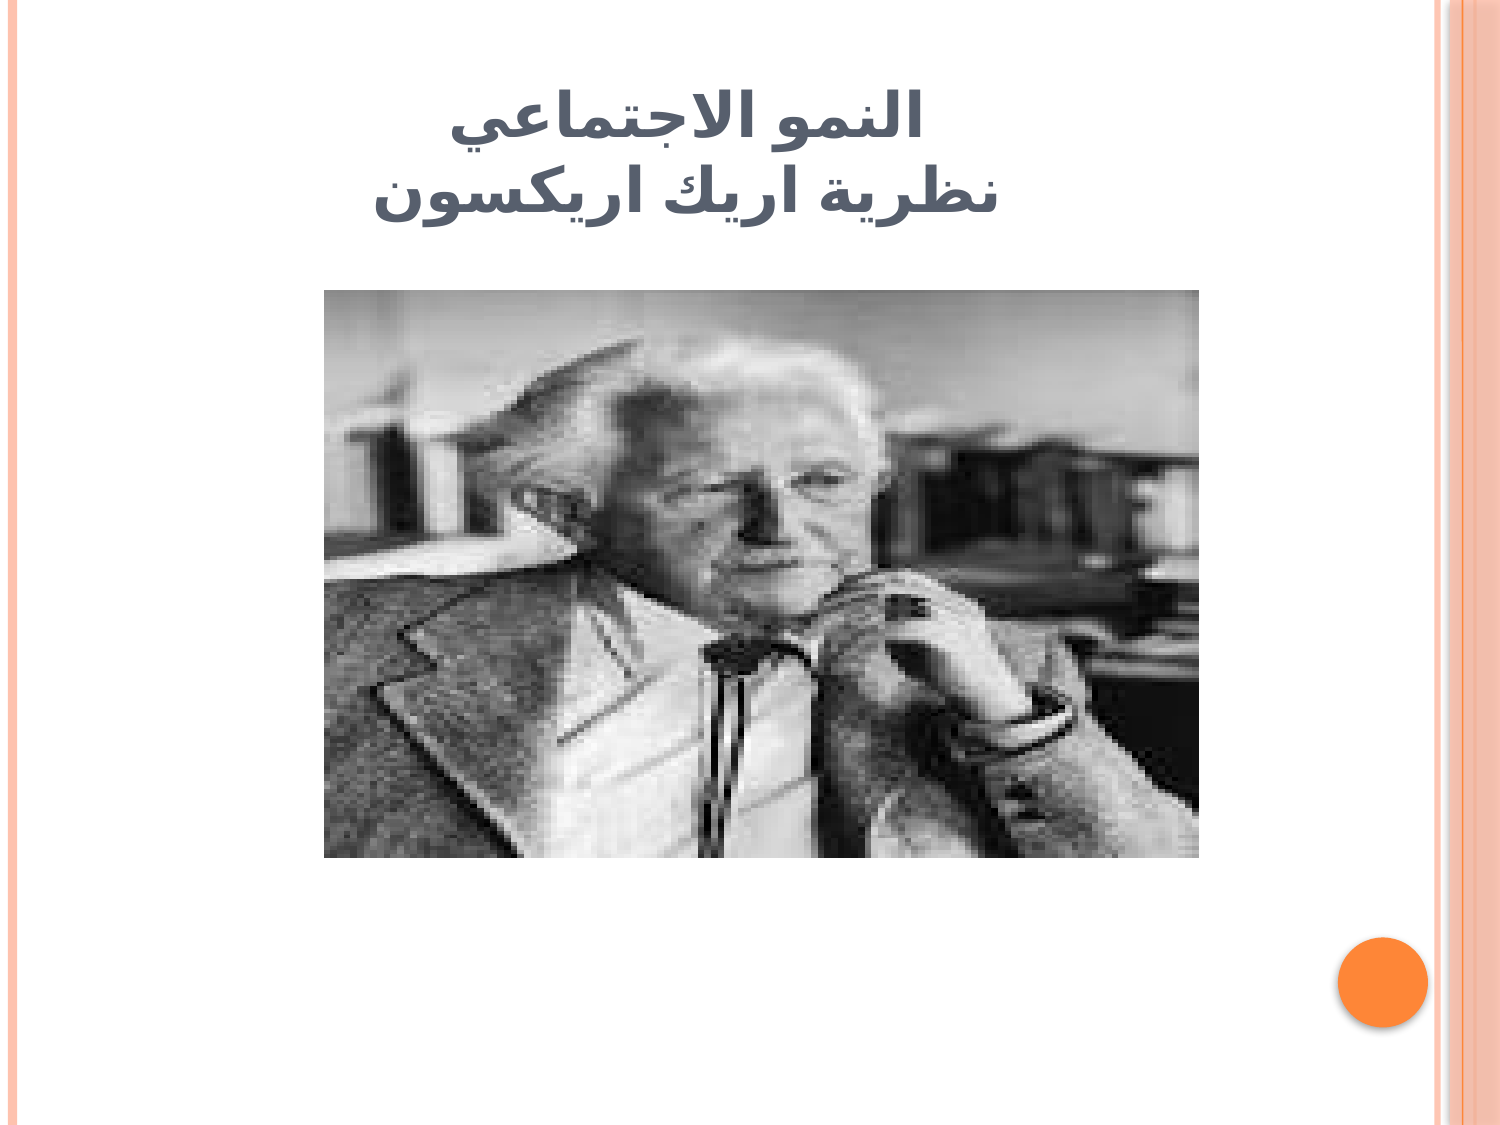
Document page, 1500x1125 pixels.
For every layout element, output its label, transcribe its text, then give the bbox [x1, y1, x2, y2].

title النمو الاجتماعي نظرية اريك اريكسون [75, 45, 1300, 233]
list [324, 290, 1200, 859]
